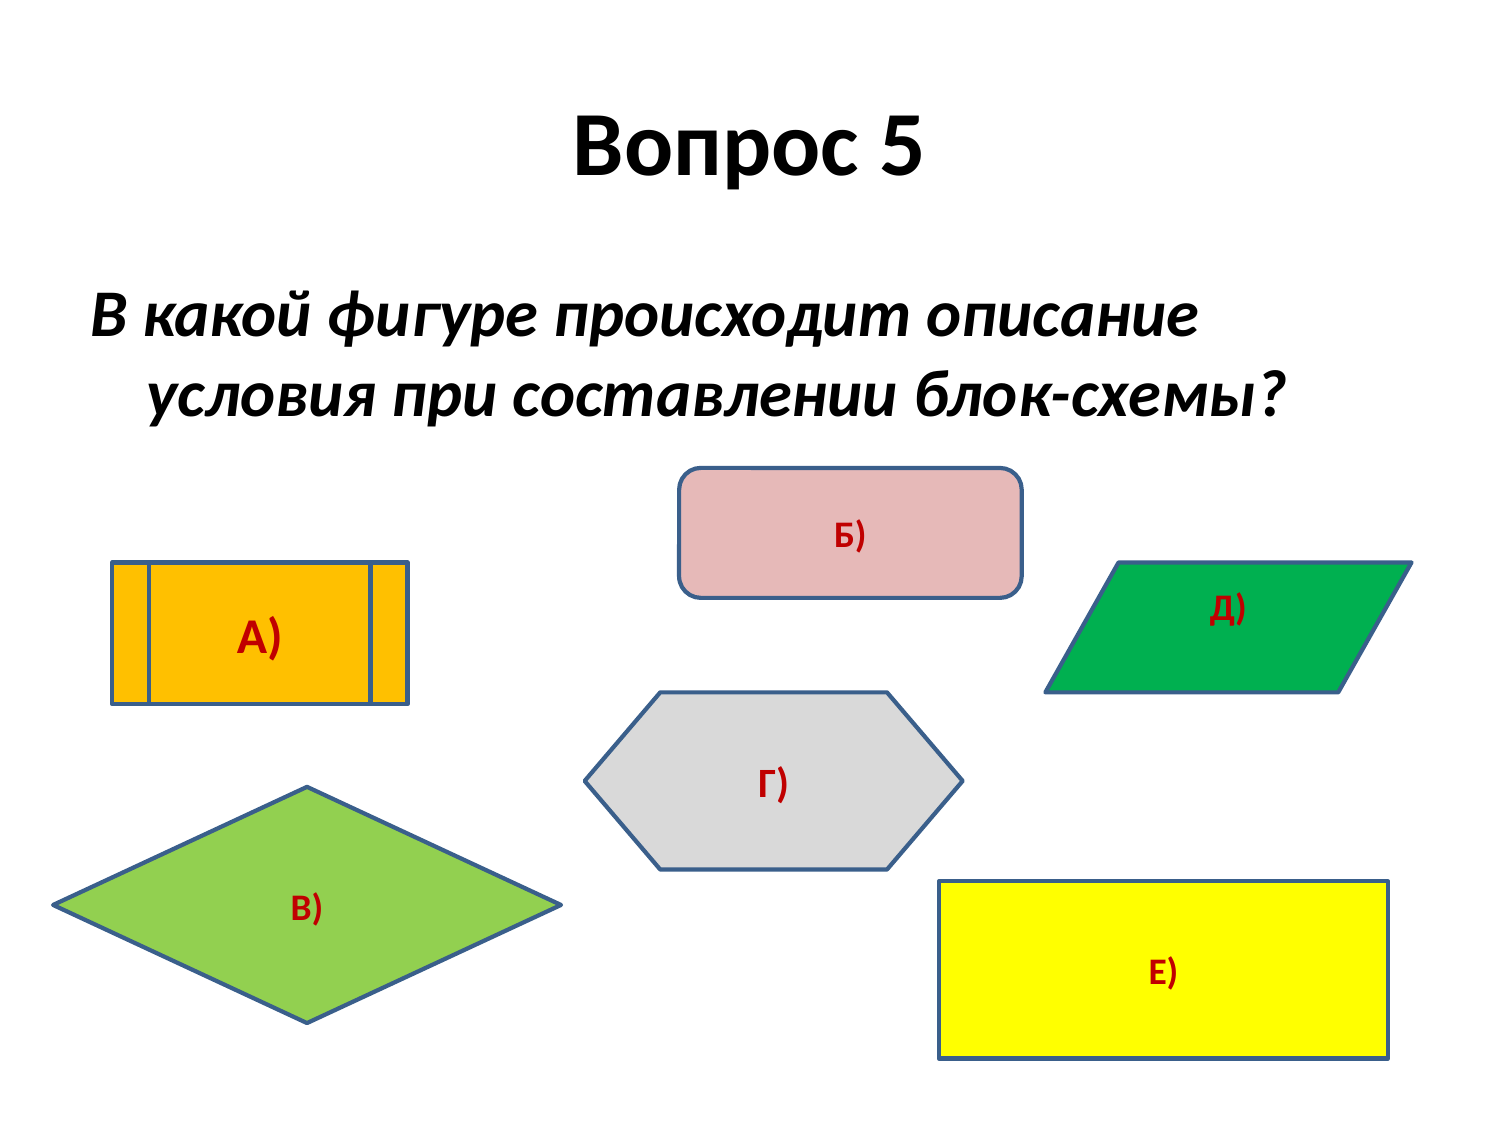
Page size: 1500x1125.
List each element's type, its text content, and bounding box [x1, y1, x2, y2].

text_box А) [110, 560, 410, 706]
text_box Е) [937, 879, 1390, 1061]
list В какой фигуре происходит описание условия при составлении блок-схемы? [75, 262, 1425, 1005]
text_box В) [50, 784, 564, 1025]
text_box Б) [676, 465, 1024, 600]
title Вопрос 5 [75, 45, 1425, 233]
text_box Д) [1043, 560, 1414, 695]
text_box Г) [583, 690, 965, 872]
